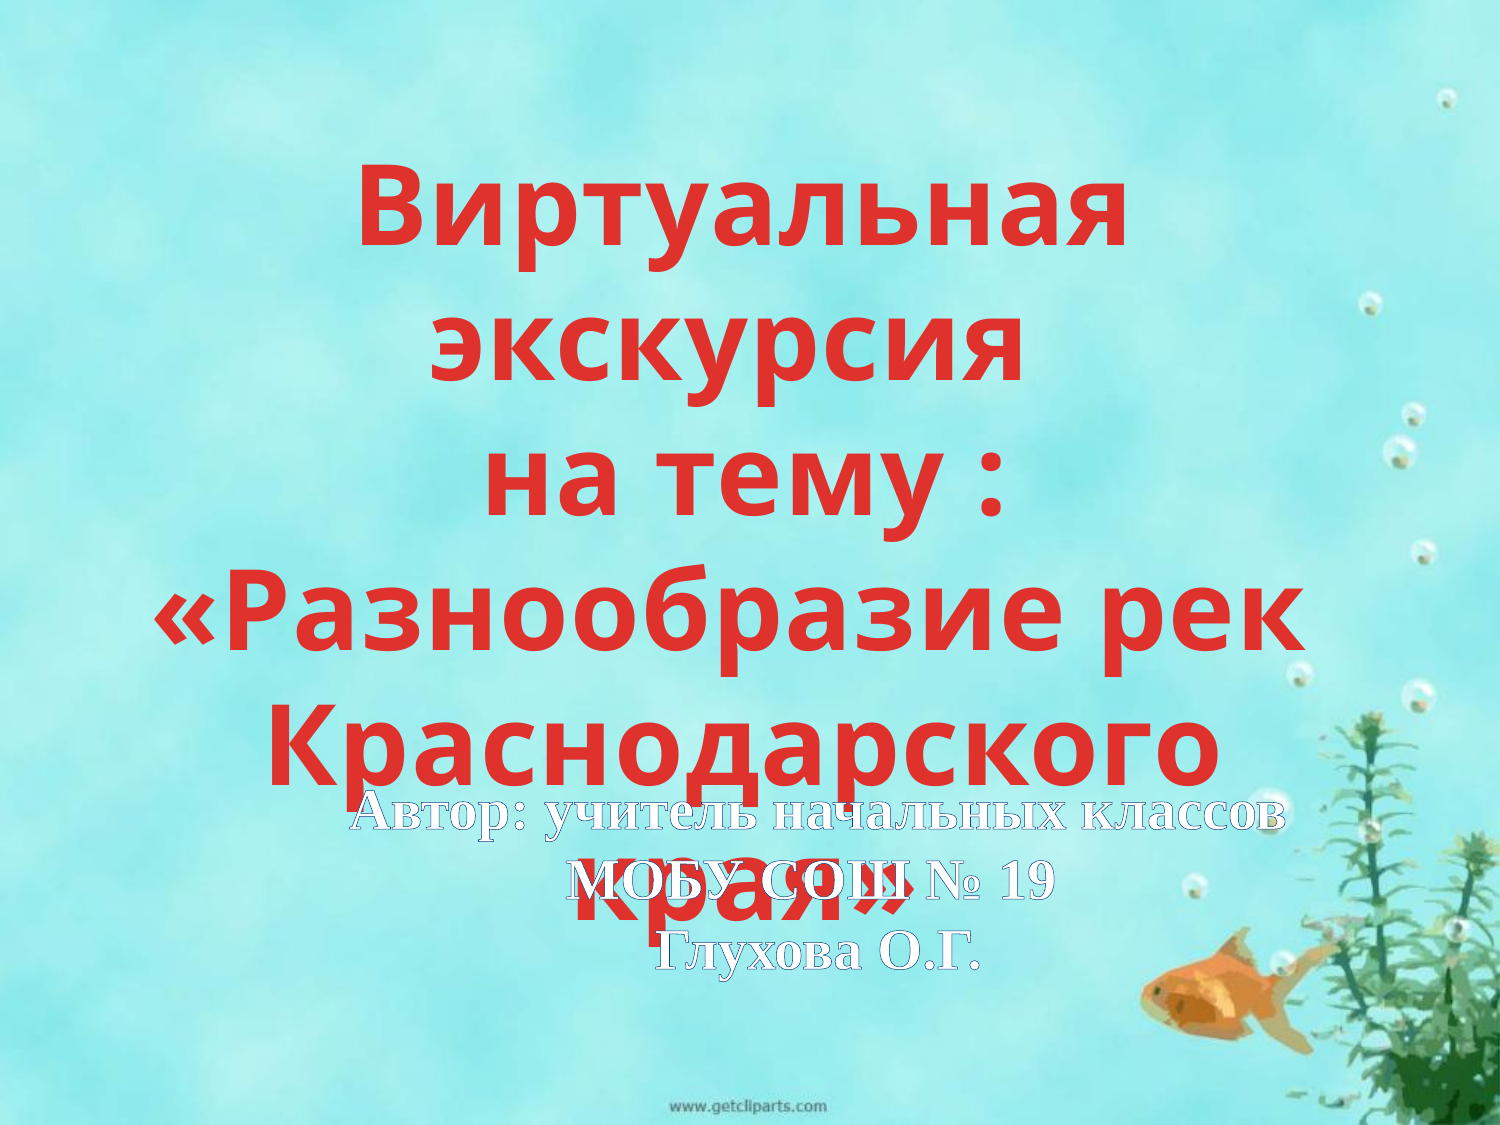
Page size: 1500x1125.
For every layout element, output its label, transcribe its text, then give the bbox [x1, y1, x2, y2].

text_box Виртуальная экскурсия на тему : «Разнообразие рек Краснодарского края» [76, 125, 1412, 951]
text_box Автор: учитель начальных классов МОБУ СОШ № 19 Глухова О.Г. [333, 763, 1303, 989]
picture [0, 0, 1500, 1125]
